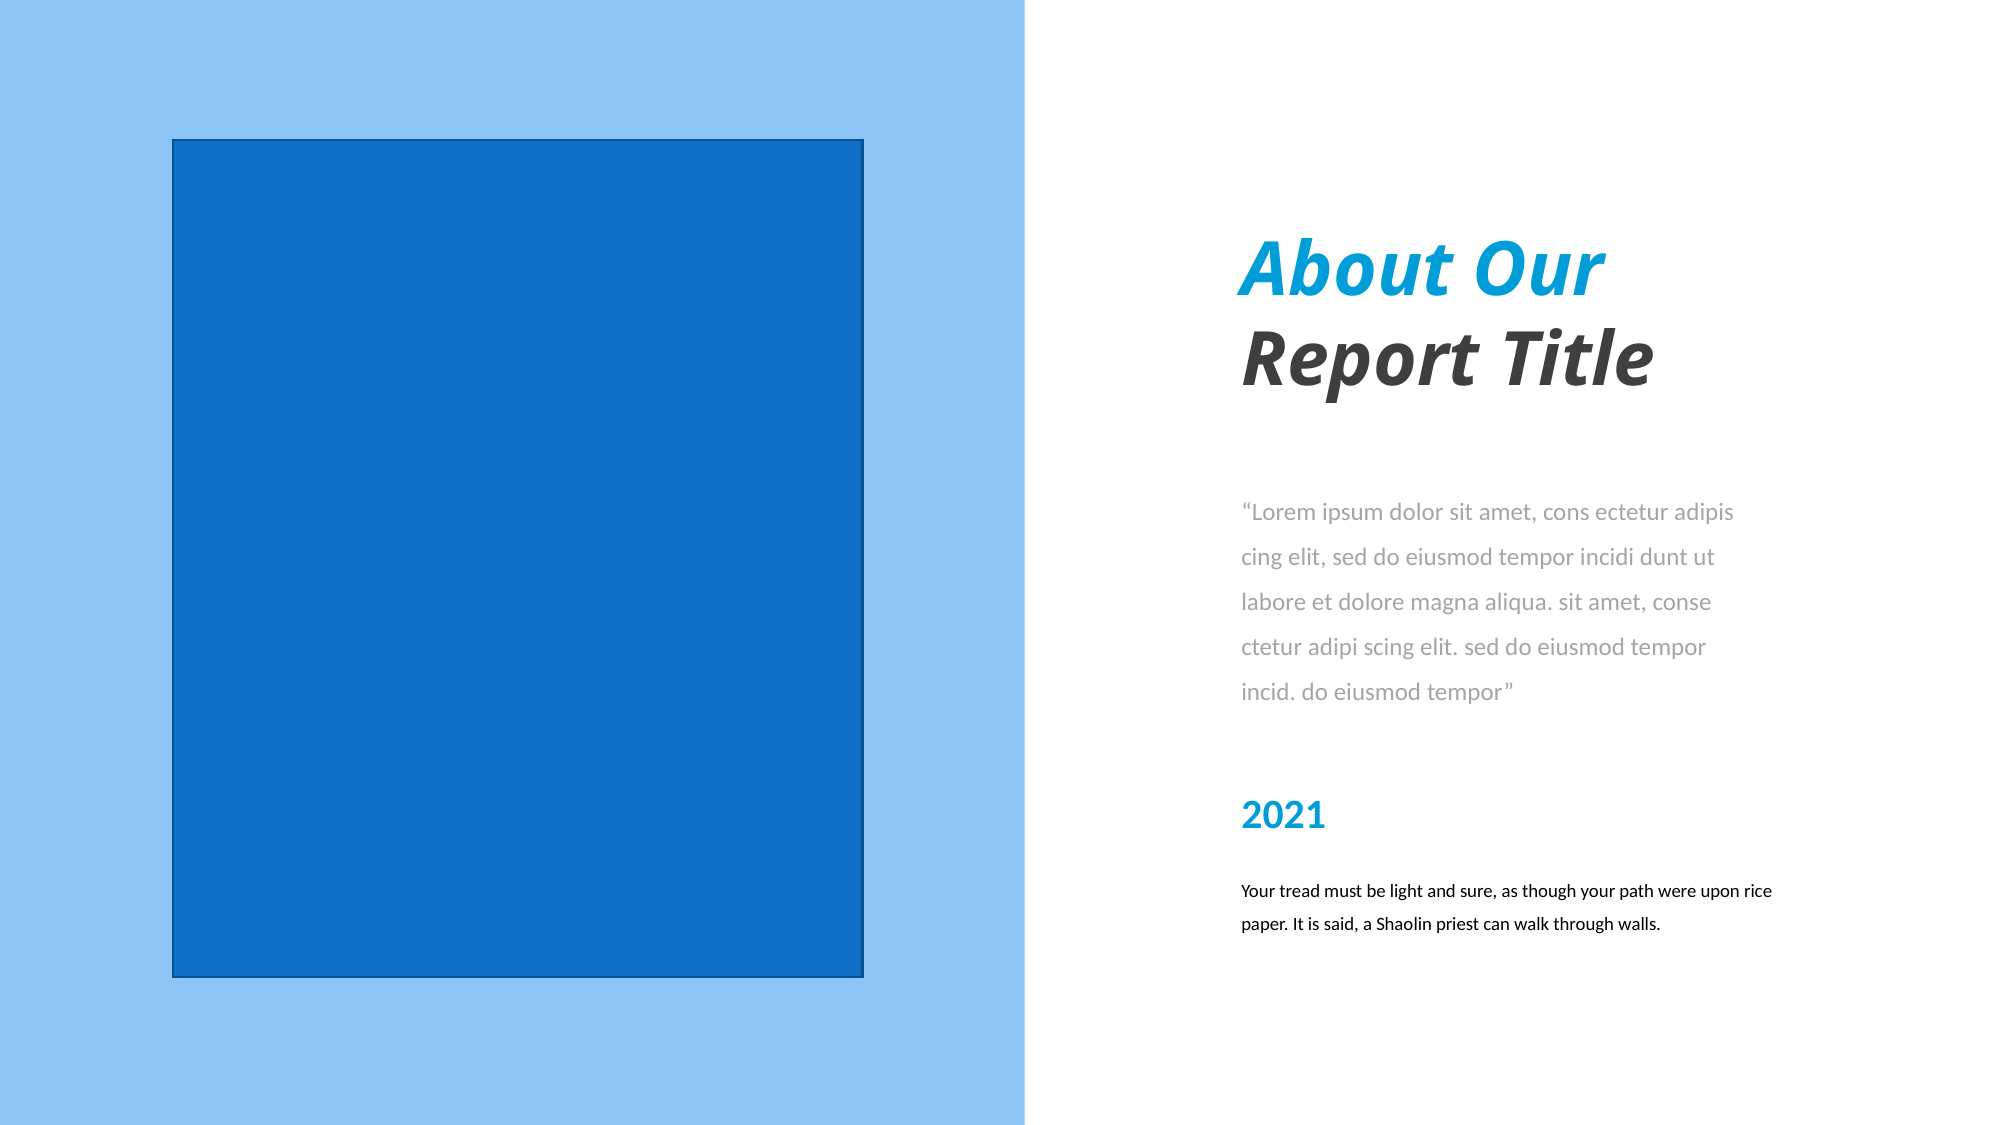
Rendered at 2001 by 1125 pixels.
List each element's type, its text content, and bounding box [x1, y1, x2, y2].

text_box Your tread must be light and sure, as though your path were upon rice paper. It is said, a Shaolin priest can walk through walls. [1226, 859, 1809, 943]
text_box “Lorem ipsum dolor sit amet, cons ectetur adipis cing elit, sed do eiusmod tempor incidi dunt ut labore et dolore magna aliqua. sit amet, conse ctetur adipi scing elit. sed do eiusmod tempor incid. do eiusmod tempor” [1226, 473, 1763, 713]
text_box 2021 [1226, 779, 1581, 845]
text_box About Our Report Title [1226, 212, 1881, 408]
text_box [172, 139, 863, 978]
